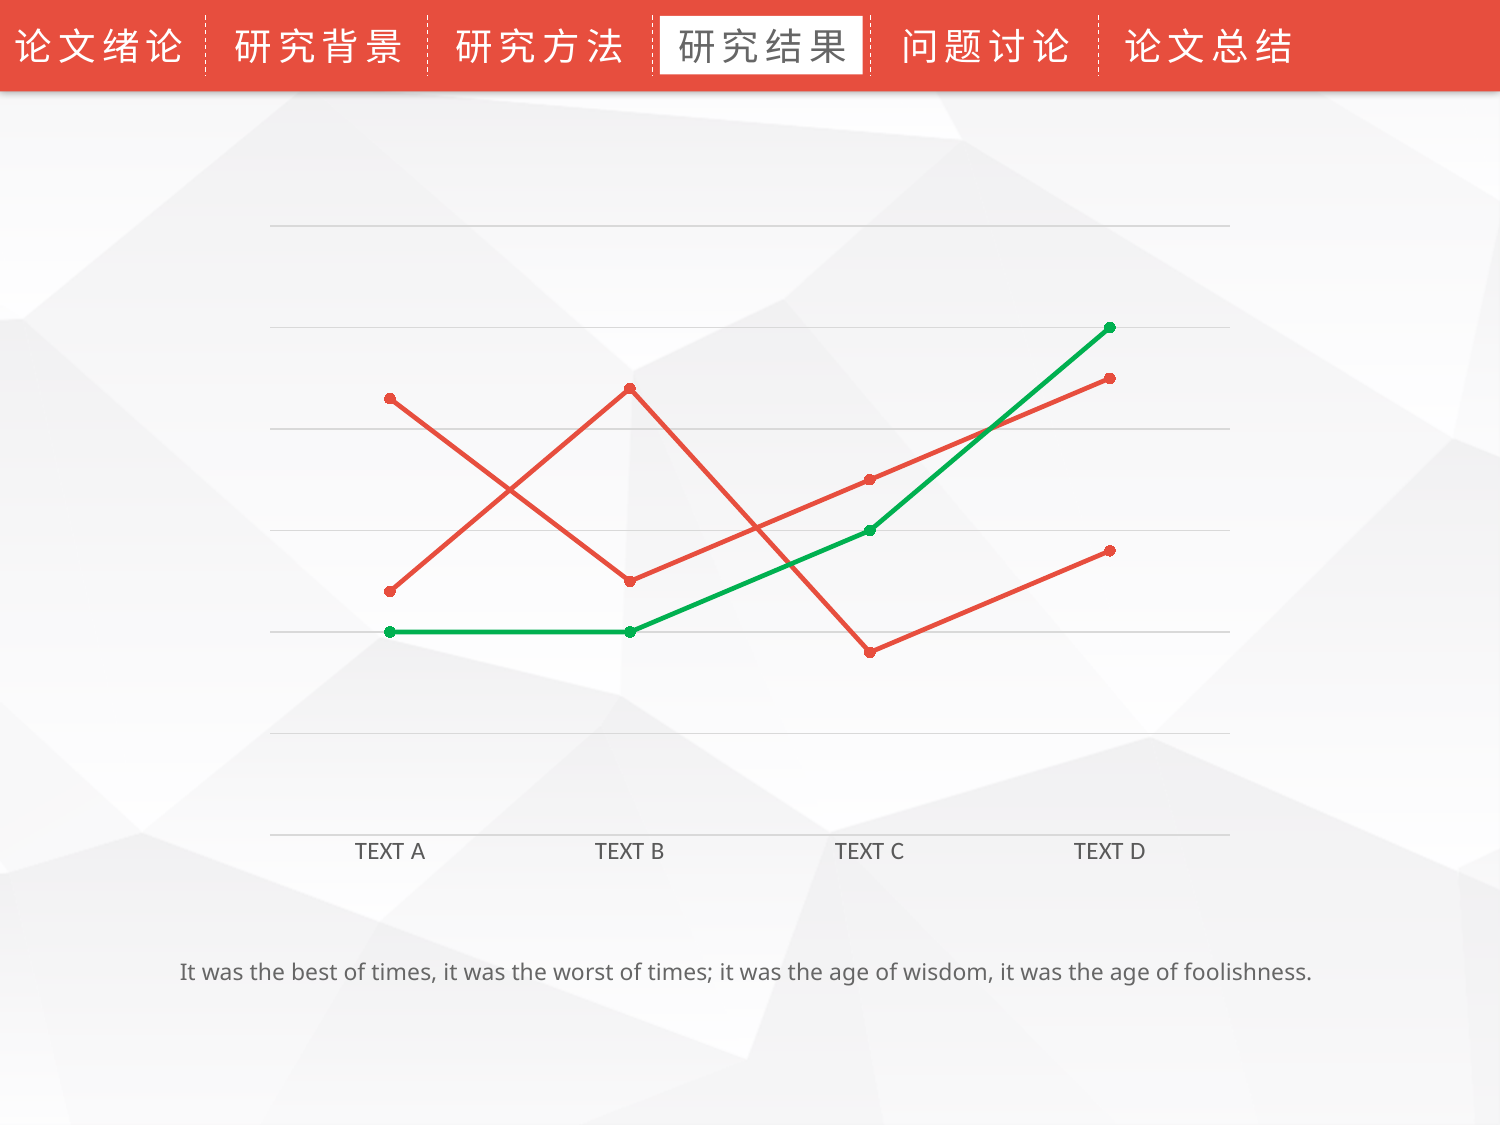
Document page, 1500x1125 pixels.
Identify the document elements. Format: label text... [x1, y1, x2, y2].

text_box [0, 0, 1500, 92]
chart [249, 212, 1250, 880]
text_box 研究背景 [214, 15, 423, 76]
text_box 问题讨论 [886, 15, 1098, 76]
text_box 论文绪论 [0, 15, 211, 76]
text_box It was the best of times, it was the worst of times; it was the age of wisdom, it was the age of foolishness. [122, 950, 1378, 993]
picture [0, 92, 1500, 1125]
text_box 研究结果 [663, 15, 870, 76]
text_box 论文总结 [1109, 15, 1322, 76]
text_box 研究方法 [440, 15, 652, 76]
text_box 研究结果 [871, 15, 876, 76]
text_box [659, 15, 663, 75]
